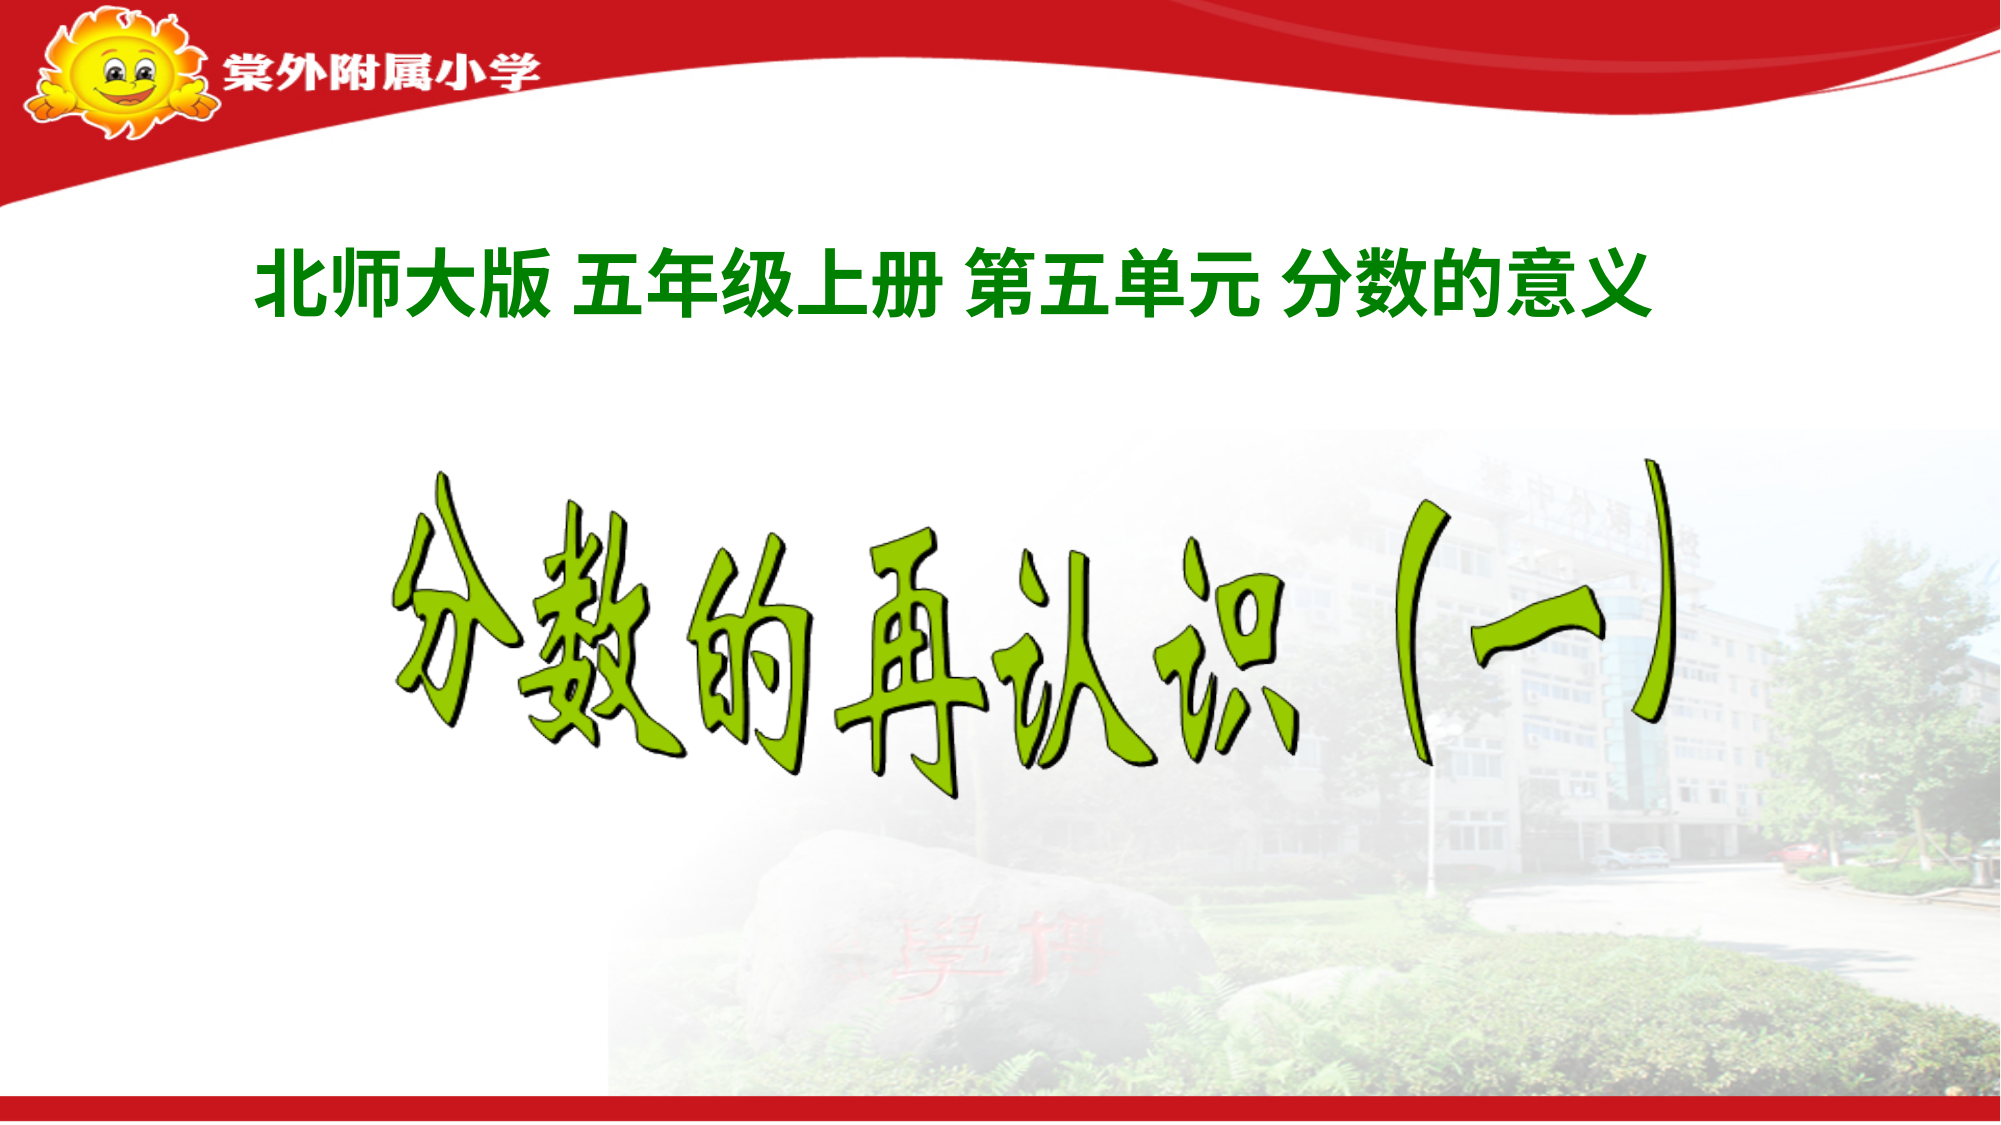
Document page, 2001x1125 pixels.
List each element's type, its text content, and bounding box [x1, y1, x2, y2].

picture [0, 0, 2001, 1125]
text_box 北师大版 五年级上册 第五单元 分数的意义 [114, 184, 1795, 537]
